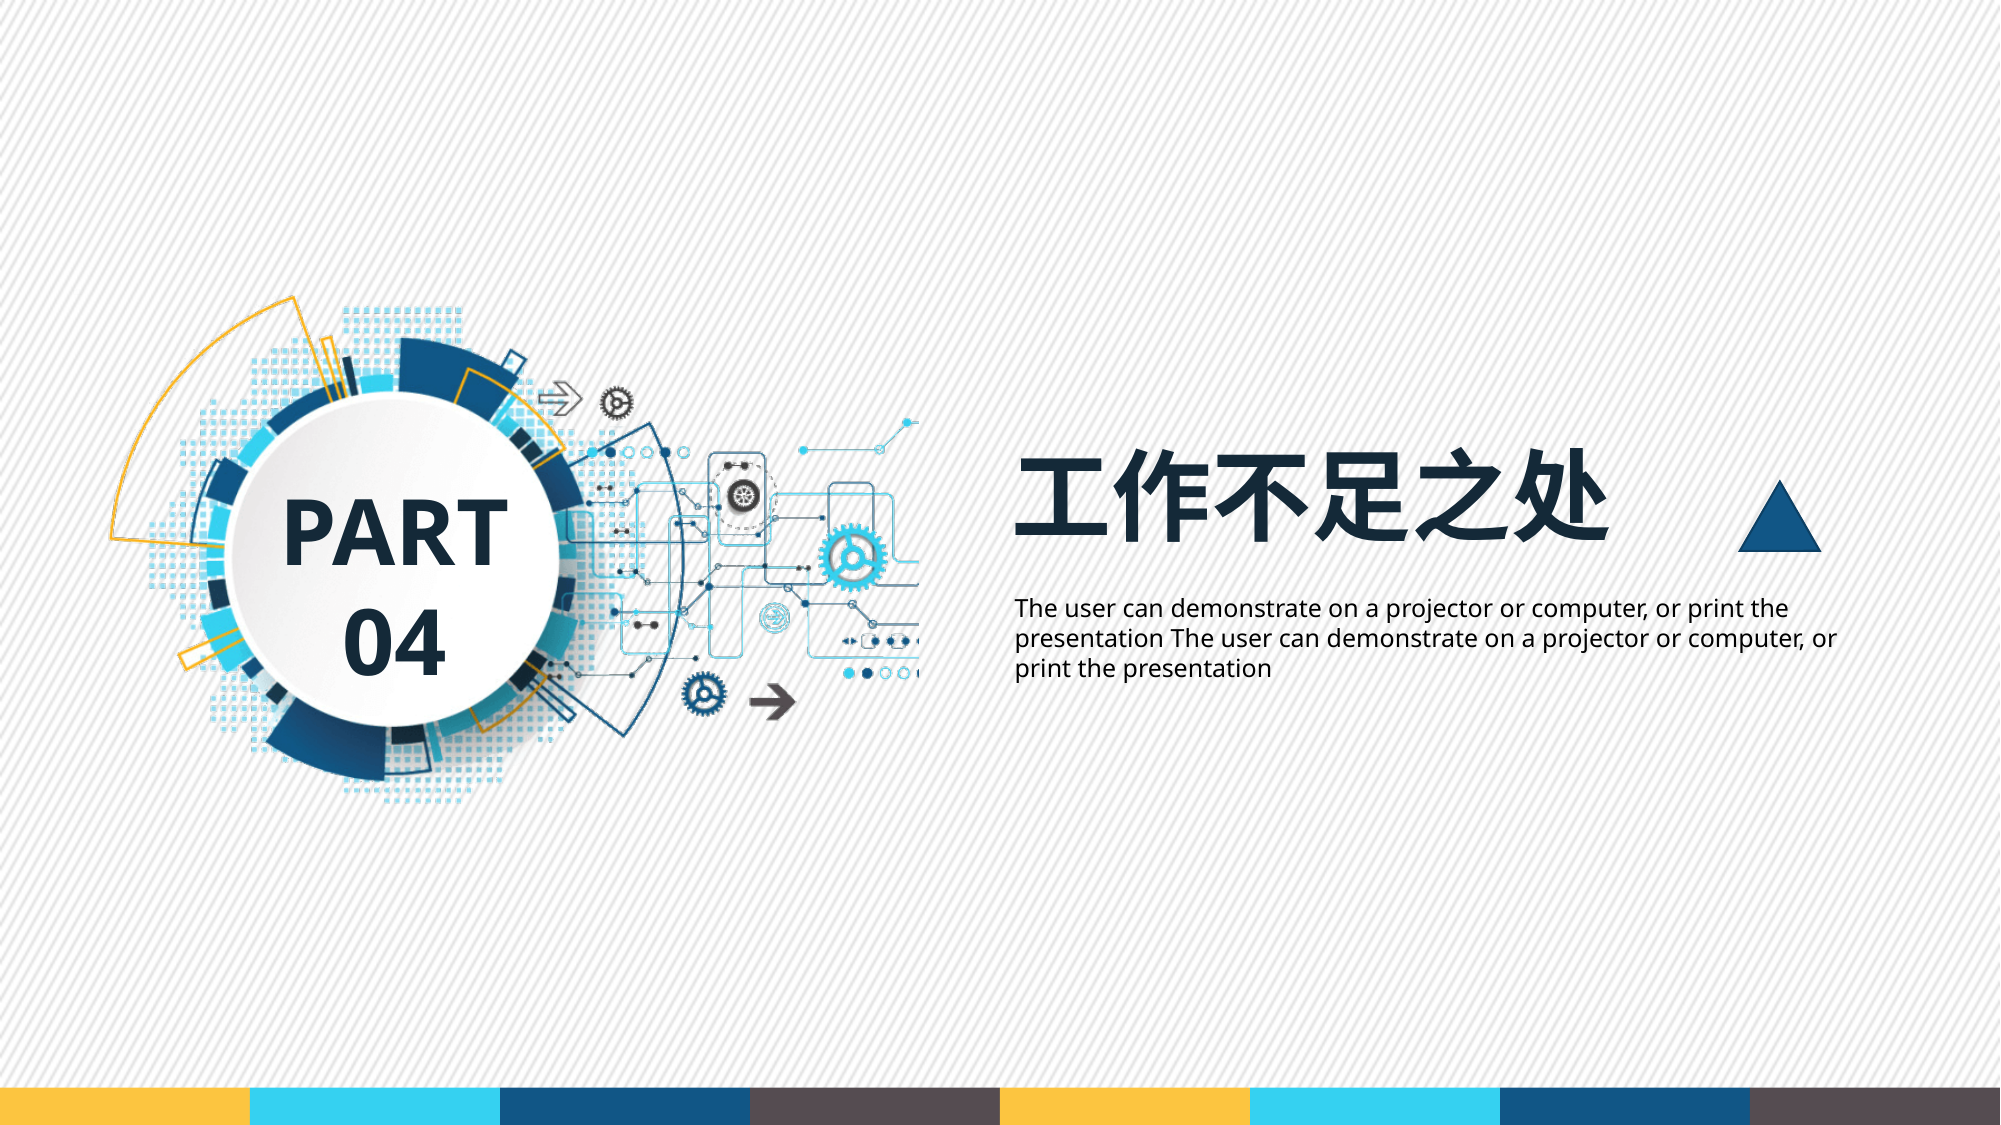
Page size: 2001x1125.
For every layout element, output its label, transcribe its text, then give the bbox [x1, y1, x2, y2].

text_box 工作不足之处 [997, 426, 1759, 561]
text_box [1737, 479, 1822, 552]
picture [0, 0, 2000, 1087]
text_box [0, 1087, 2000, 1125]
text_box The user can demonstrate on a projector or computer, or print the presentation The user can demonstrate on a projector or computer, or print the presentation [999, 585, 1865, 720]
